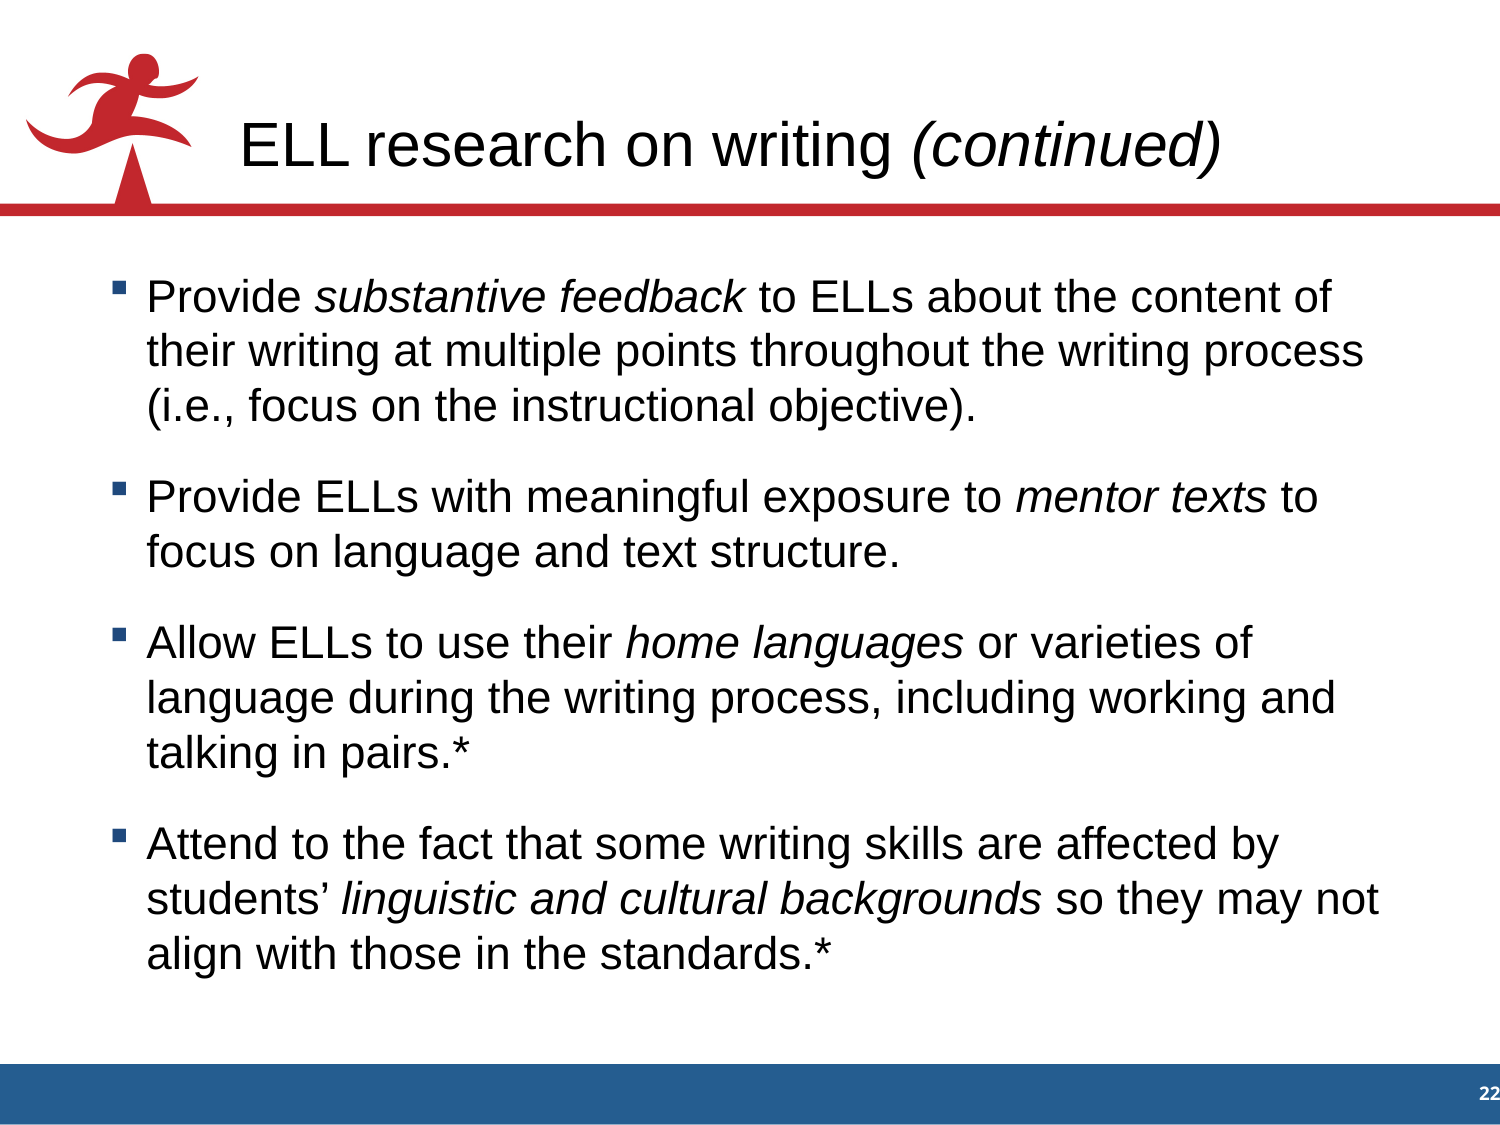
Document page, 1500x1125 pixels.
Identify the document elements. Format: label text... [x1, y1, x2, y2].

list Provide substantive feedback to ELLs about the content of their writing at multiple points throughout the writing process (i.e., focus on the instructional objective). Provide ELLs with meaningful exposure to mentor texts to focus on language and text structure. Allow ELLs to use their home languages or varieties of language during the writing process, including working and talking in pairs.* Attend to the fact that some writing skills are affected by students’ linguistic and cultural backgrounds so they may not align with those in the standards.* [93, 258, 1435, 1056]
title ELL research on writing (continued) [225, 62, 1435, 188]
picture [0, 0, 1500, 1125]
